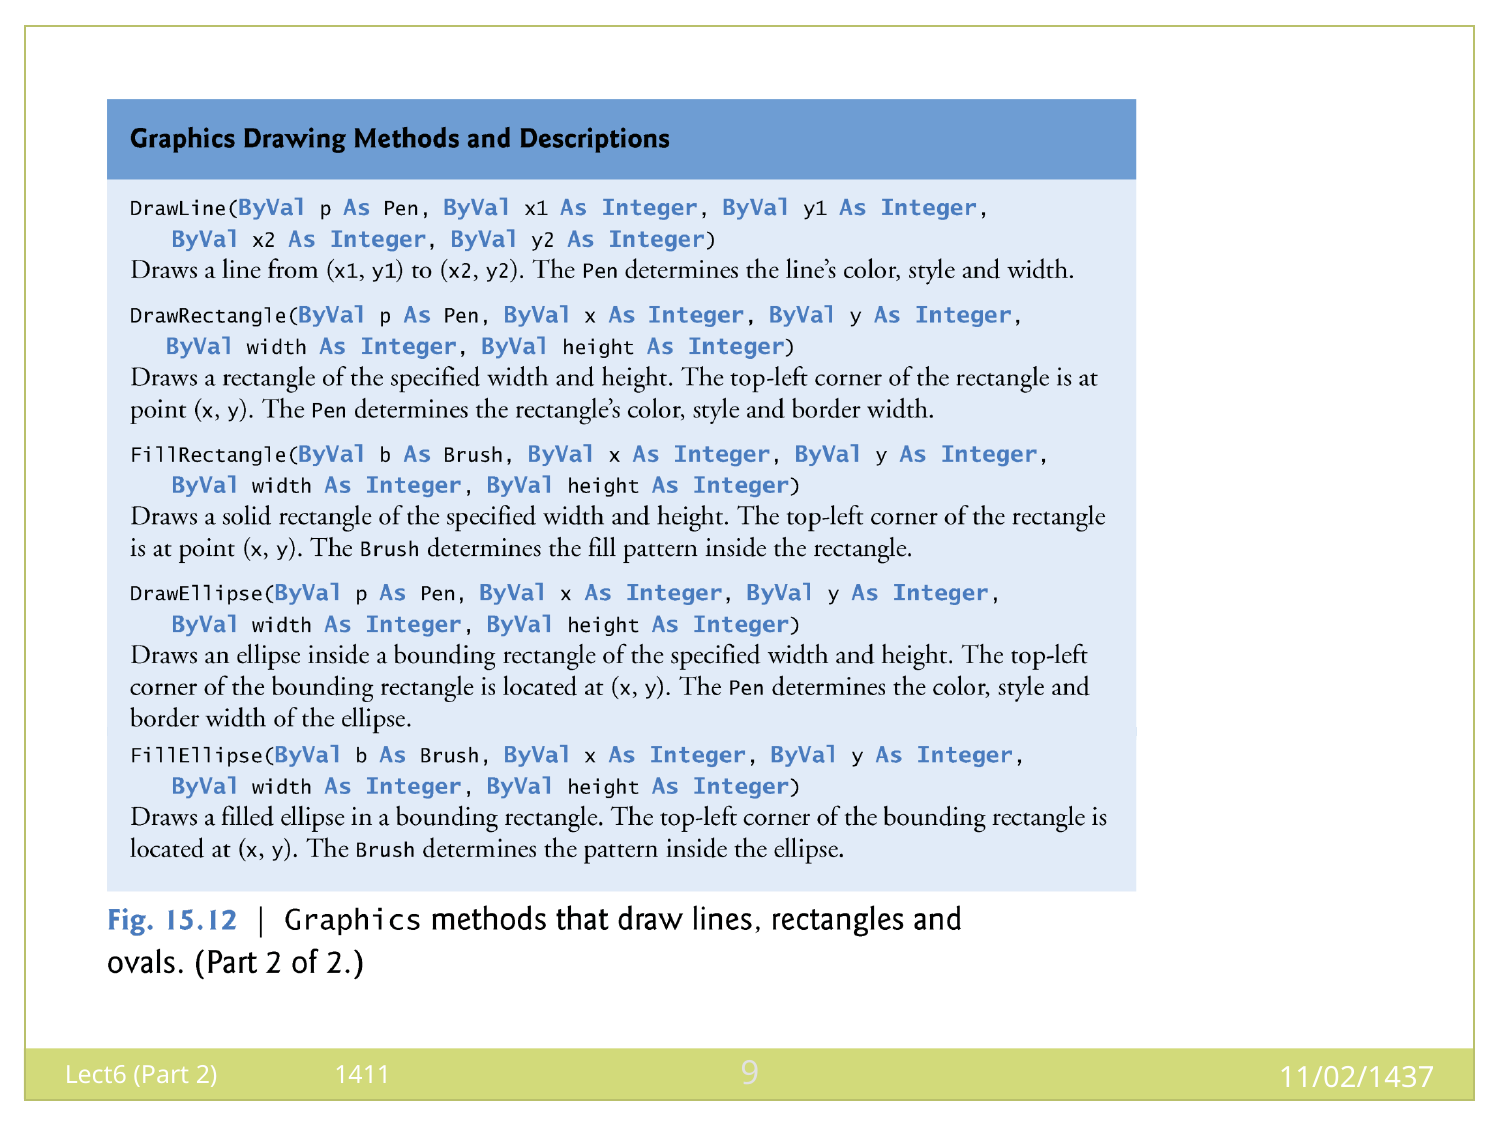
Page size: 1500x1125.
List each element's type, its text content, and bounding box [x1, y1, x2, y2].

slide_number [950, 1050, 1450, 1111]
picture [0, 30, 1500, 988]
footer Lect6 (Part 2) 1411 [50, 1051, 638, 1112]
slide_number 9 [699, 1037, 800, 1110]
